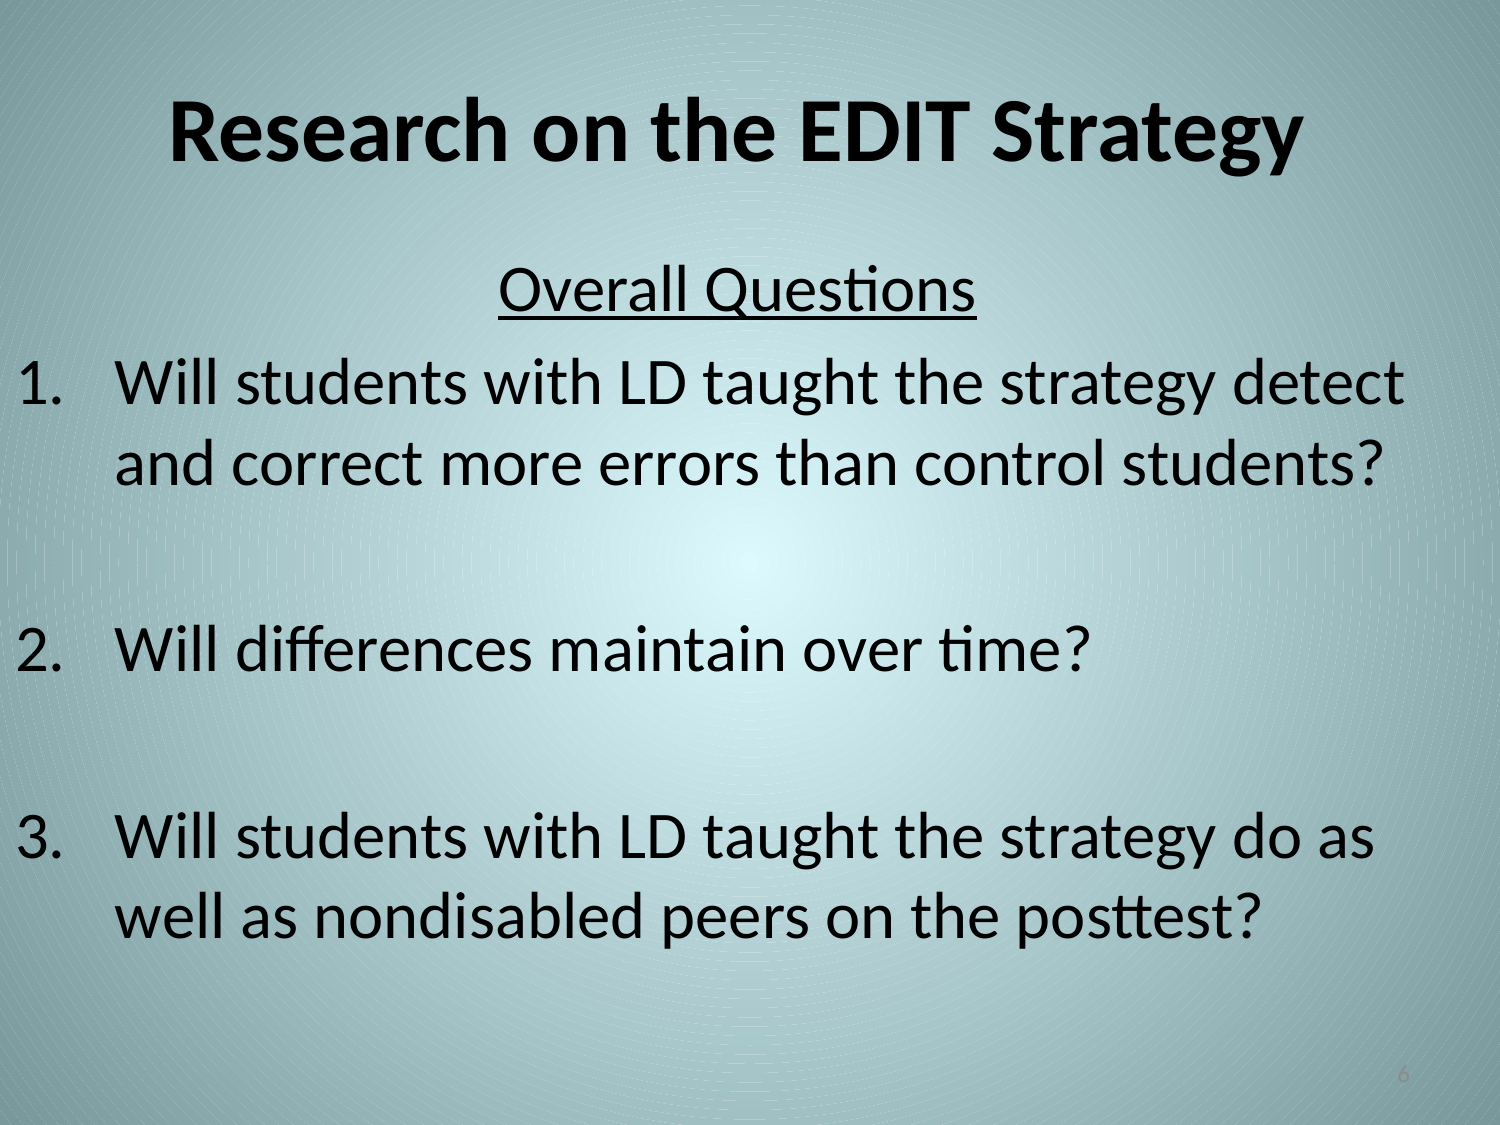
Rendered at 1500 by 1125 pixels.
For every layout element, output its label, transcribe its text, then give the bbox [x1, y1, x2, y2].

title Research on the EDIT Strategy [75, 0, 1400, 237]
subtitle Overall Questions Will students with LD taught the strategy detect and correct more errors than control students? Will differences maintain over time? Will students with LD taught the strategy do as well as nondisabled peers on the posttest? [0, 237, 1475, 1075]
slide_number 6 [1074, 1042, 1425, 1103]
